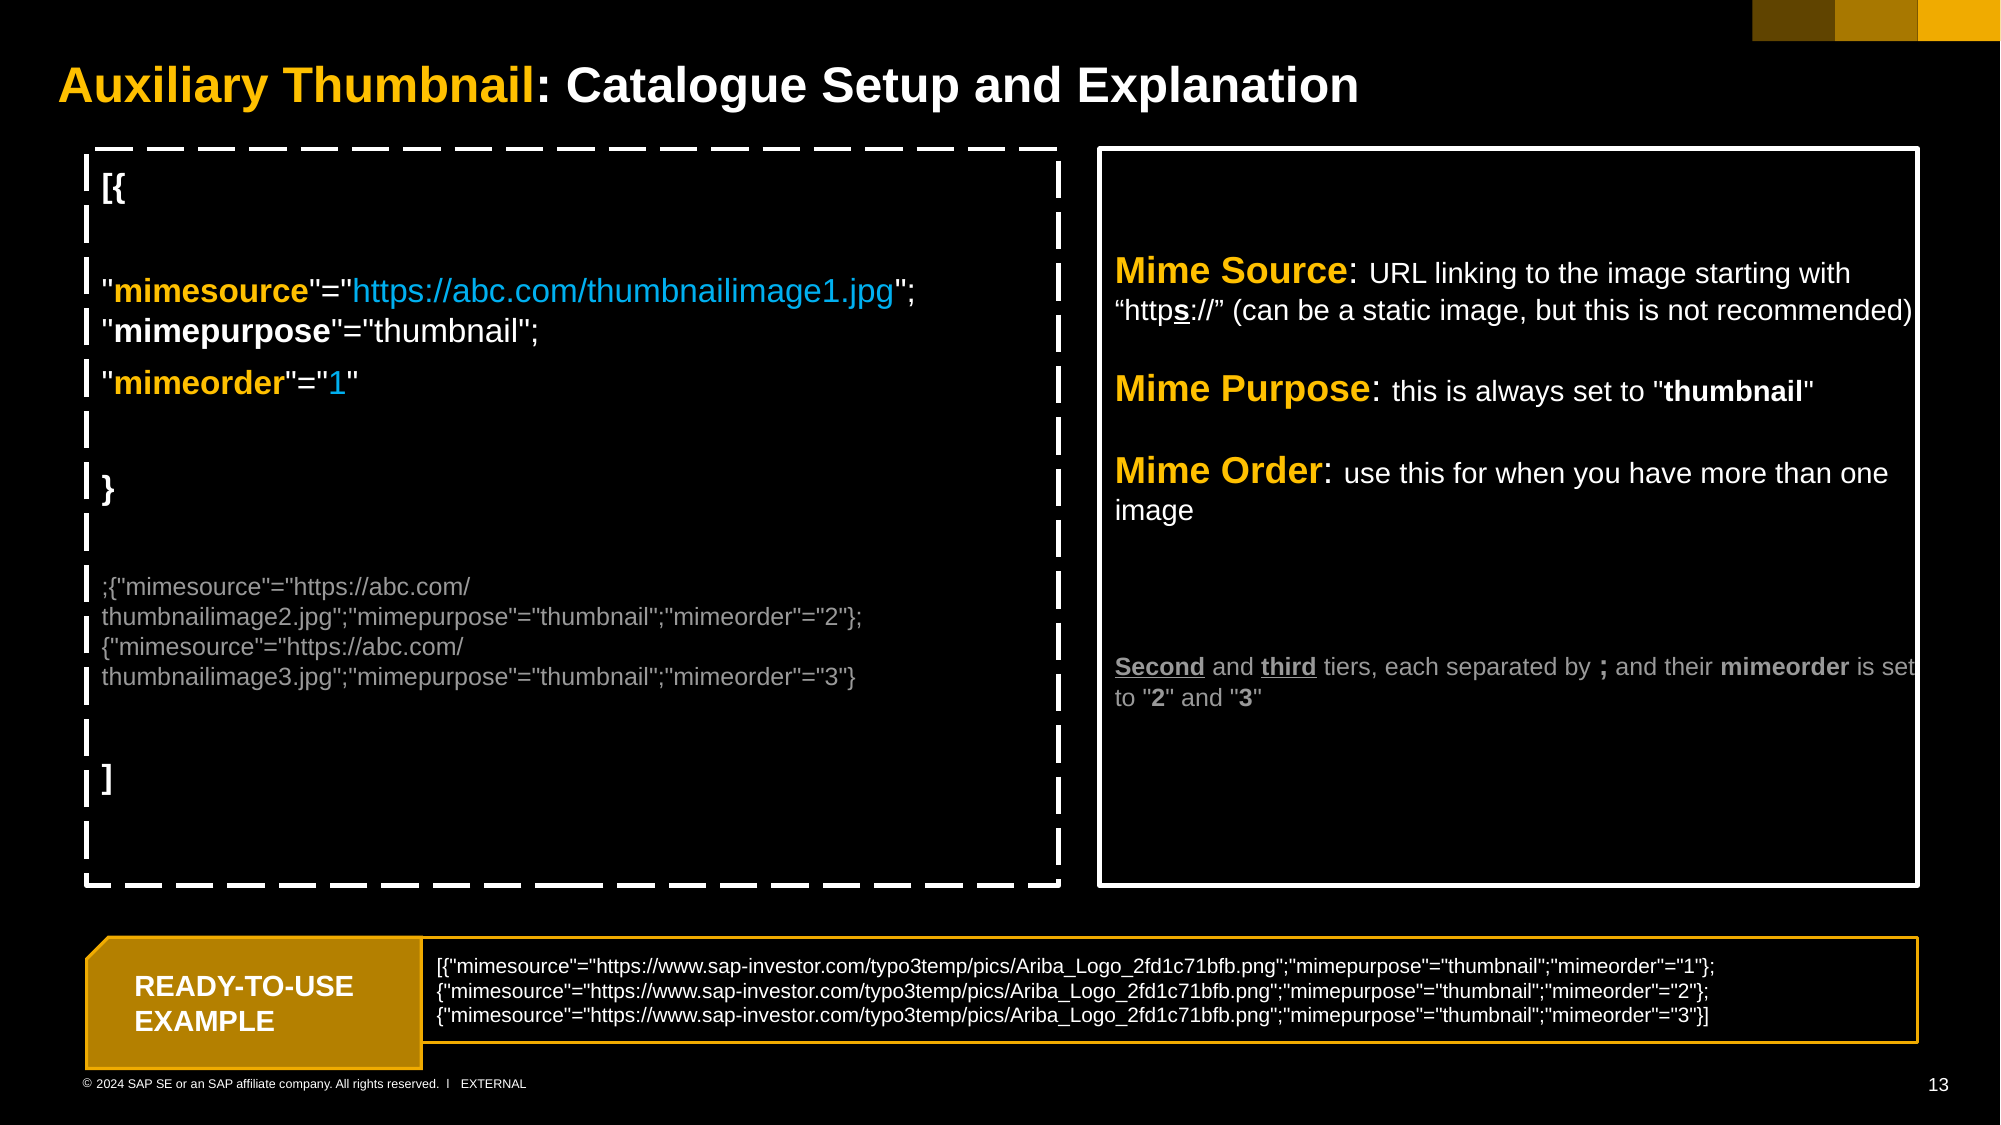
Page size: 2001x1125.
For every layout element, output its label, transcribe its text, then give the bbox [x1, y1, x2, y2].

title Auxiliary Thumbnail: Catalogue Setup and Explanation [57, 52, 1893, 114]
text_box READY-TO-USE EXAMPLE [118, 966, 390, 1039]
text_box [86, 937, 422, 1069]
text_box [{"mimesource"="https://www.sap-investor.com/typo3temp/pics/Ariba_Logo_2fd1c71bfb.png";"mimepurpose"="thumbnail";"mimeorder"="1"};{"mimesource"="https://www.sap-investor.com/typo3temp/pics/Ariba_Logo_2fd1c71bfb.png";"mimepurpose"="thumbnail";"mimeorder"="2"};{"mimesource"="https://www.sap-investor.com/typo3temp/pics/Ariba_Logo_2fd1c71bfb.png";"mimepurpose"="thumbnail";"mimeorder"="3"}] [420, 936, 1919, 1044]
list [{ "mimesource"="https://abc.com/thumbnailimage1.jpg"; "mimepurpose"="thumbnail"; "mimeorder"="1" } ;{"mimesource"="https://abc.com/thumbnailimage2.jpg";"mimepurpose"="thumbnail";"mimeorder"="2"};{"mimesource"="https://abc.com/thumbnailimage3.jpg";"mimepurpose"="thumbnail";"mimeorder"="3"} ] [86, 148, 1059, 886]
text_box Mime Source: URL linking to the image starting with “https://” (can be a static image, but this is not recommended) Mime Purpose: this is always set to "thumbnail" Mime Order: use this for when you have more than one image Second and third tiers, each separated by ; and their mimeorder is set to "2" and "3" [1099, 148, 1918, 886]
